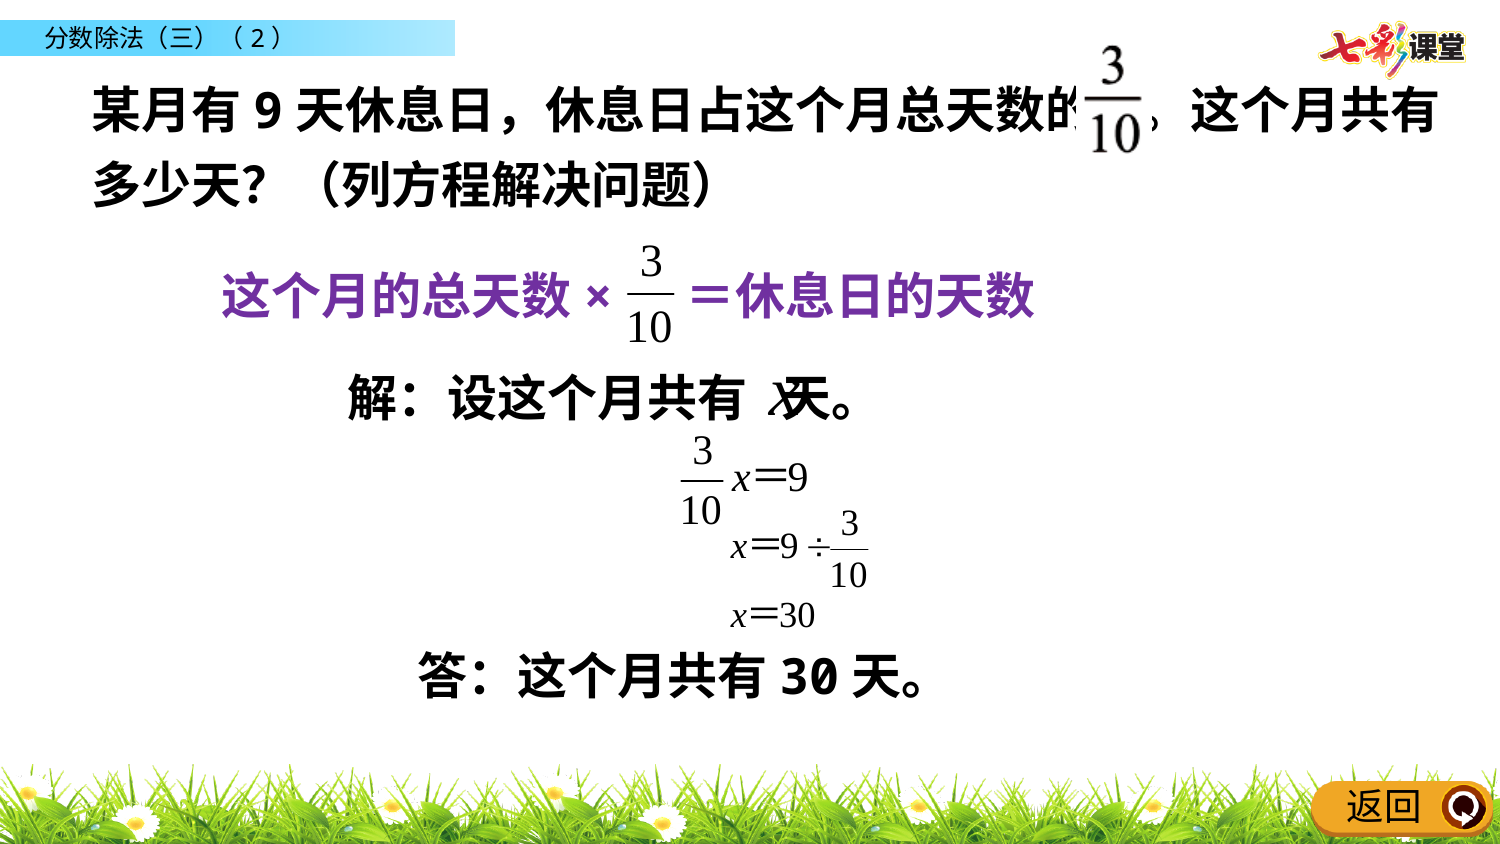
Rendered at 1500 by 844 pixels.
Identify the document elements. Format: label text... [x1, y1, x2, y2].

picture [0, 764, 1500, 844]
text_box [717, 593, 822, 644]
picture [1075, 43, 1152, 157]
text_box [666, 424, 814, 534]
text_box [332, 358, 1201, 435]
text_box 答：这个月共有30天。 [402, 637, 987, 712]
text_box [717, 499, 875, 597]
text_box 某月有9天休息日，休息日占这个月总天数的 。这个月共有多少天？（列方程解决问题） [76, 55, 1459, 221]
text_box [206, 232, 1256, 353]
picture [1316, 20, 1468, 80]
